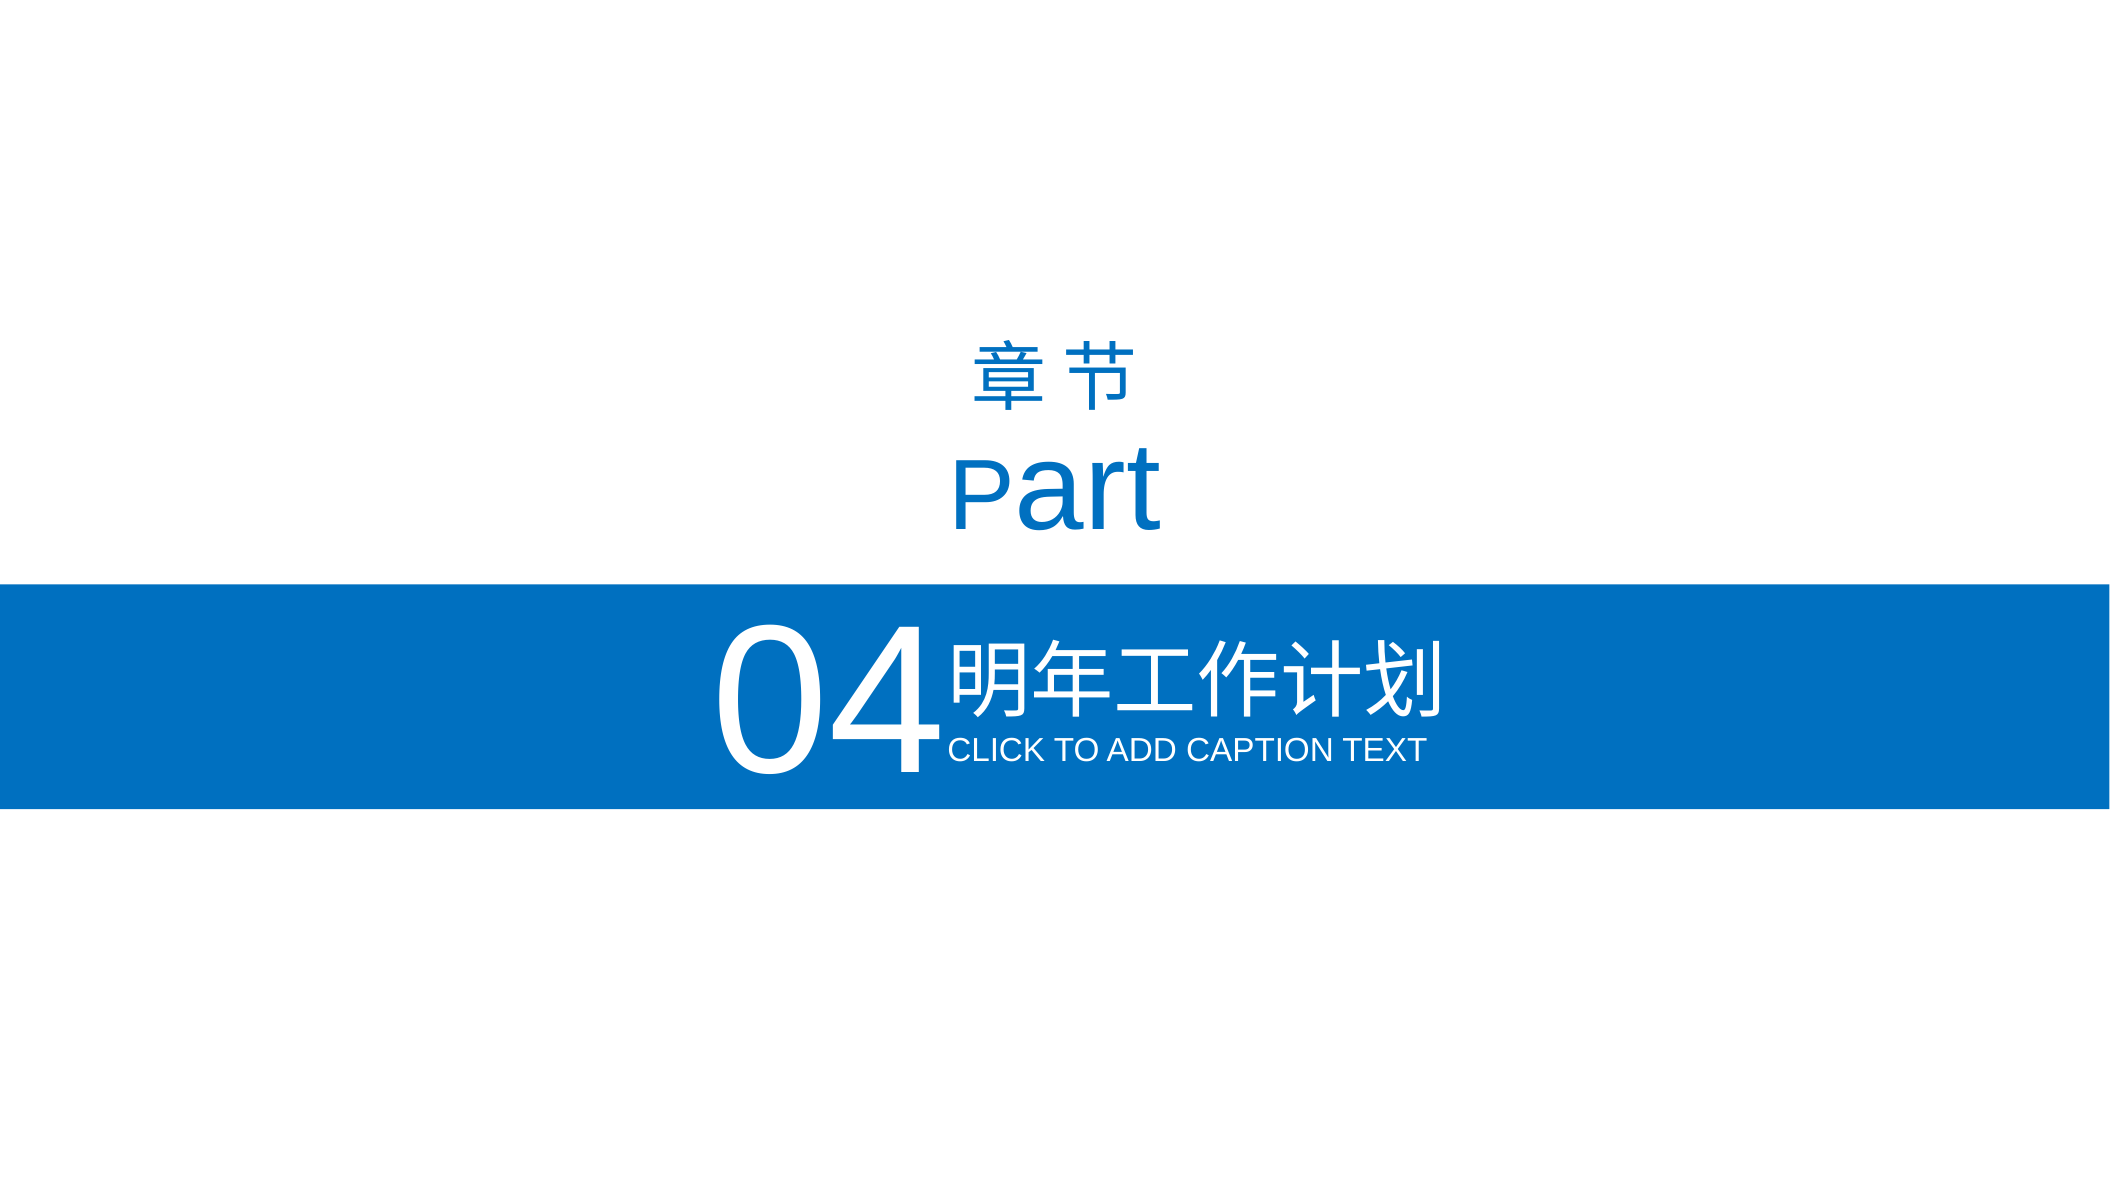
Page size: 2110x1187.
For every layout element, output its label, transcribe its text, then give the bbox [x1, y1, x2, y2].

text_box [947, 583, 2110, 810]
text_box 章 节 [971, 329, 1139, 420]
text_box CLICK TO ADD CAPTION TEXT [947, 733, 1553, 770]
text_box [0, 583, 711, 810]
text_box Part [948, 404, 1162, 555]
text_box 04 [711, 561, 947, 815]
text_box 明年工作计划 [947, 638, 1553, 729]
